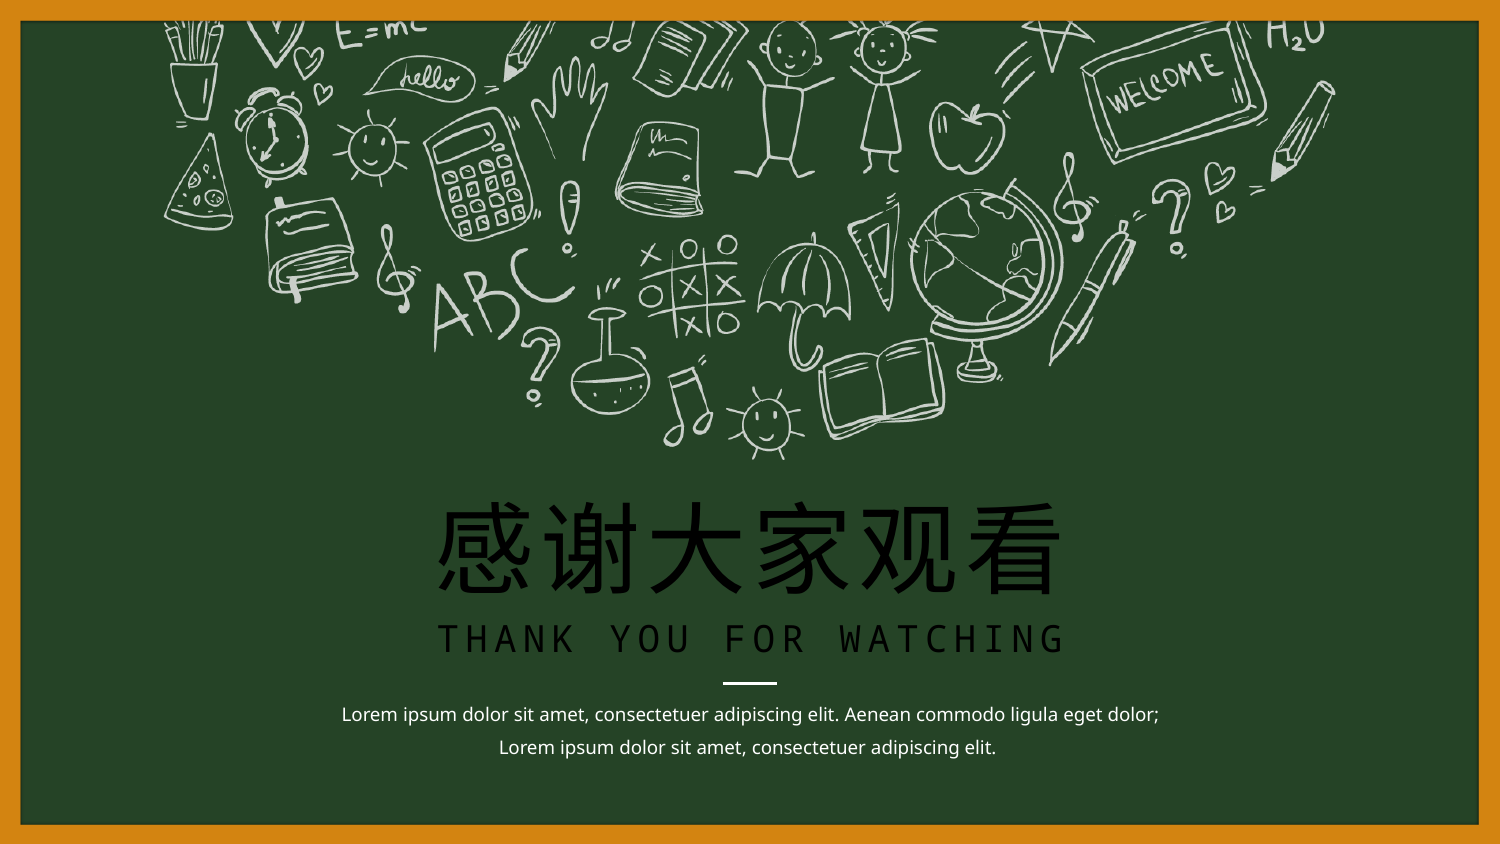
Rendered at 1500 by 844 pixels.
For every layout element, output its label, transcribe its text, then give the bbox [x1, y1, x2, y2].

picture [0, 0, 1500, 844]
text_box 感谢大家观看 [419, 479, 1081, 614]
text_box THANK YOU FOR WATCHING [421, 607, 1078, 668]
text_box Lorem ipsum dolor sit amet, consectetuer adipiscing elit. Aenean commodo ligula eget dolor; Lorem ipsum dolor sit amet, consectetuer adipiscing elit. [321, 683, 1179, 766]
